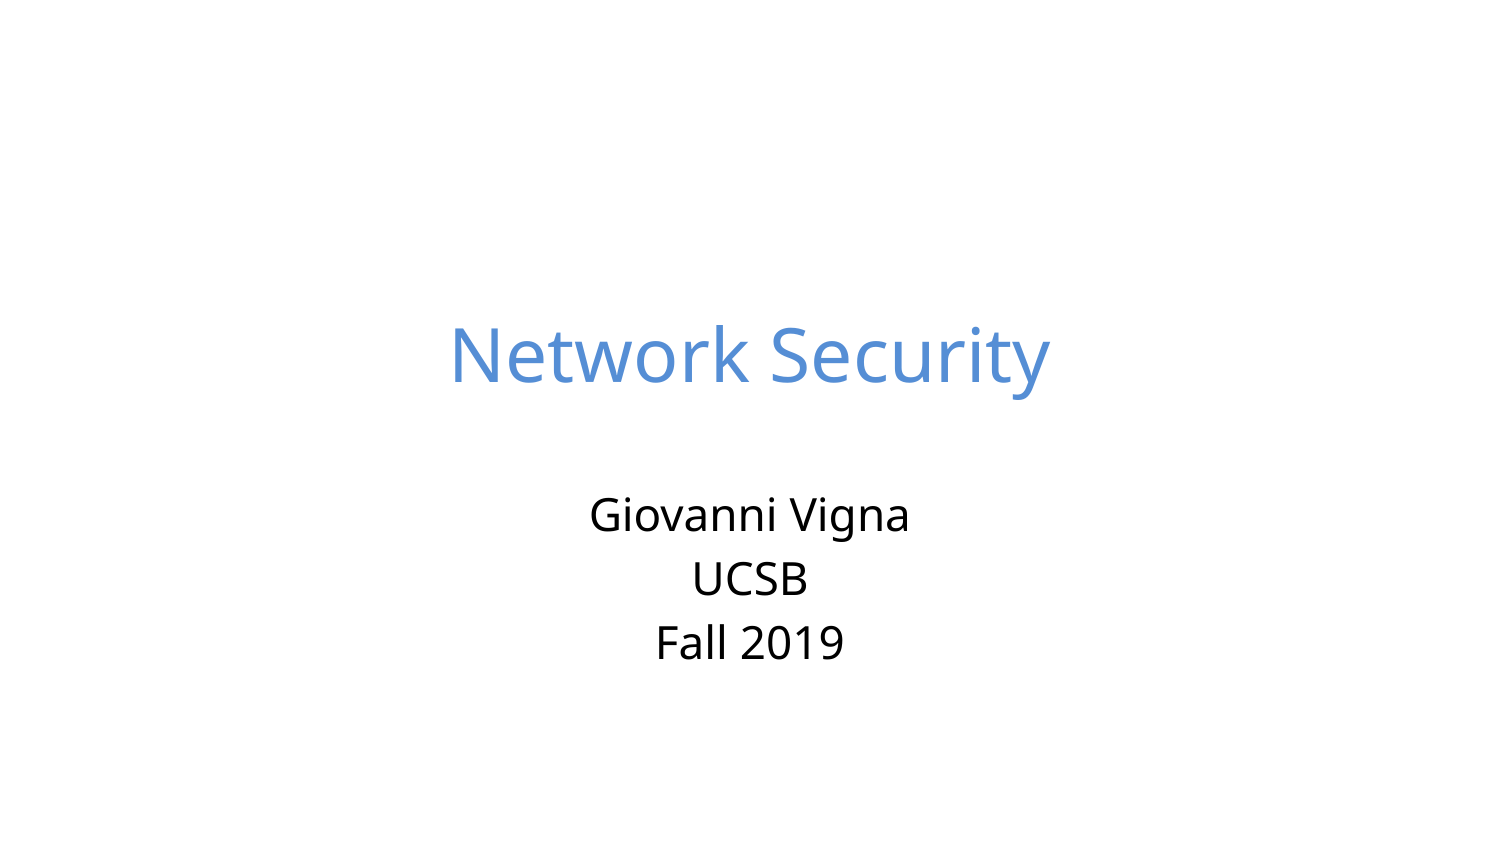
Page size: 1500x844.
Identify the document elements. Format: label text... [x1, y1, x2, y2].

title Network Security [112, 262, 1388, 443]
subtitle Giovanni Vigna UCSB Fall 2019 [225, 478, 1275, 694]
